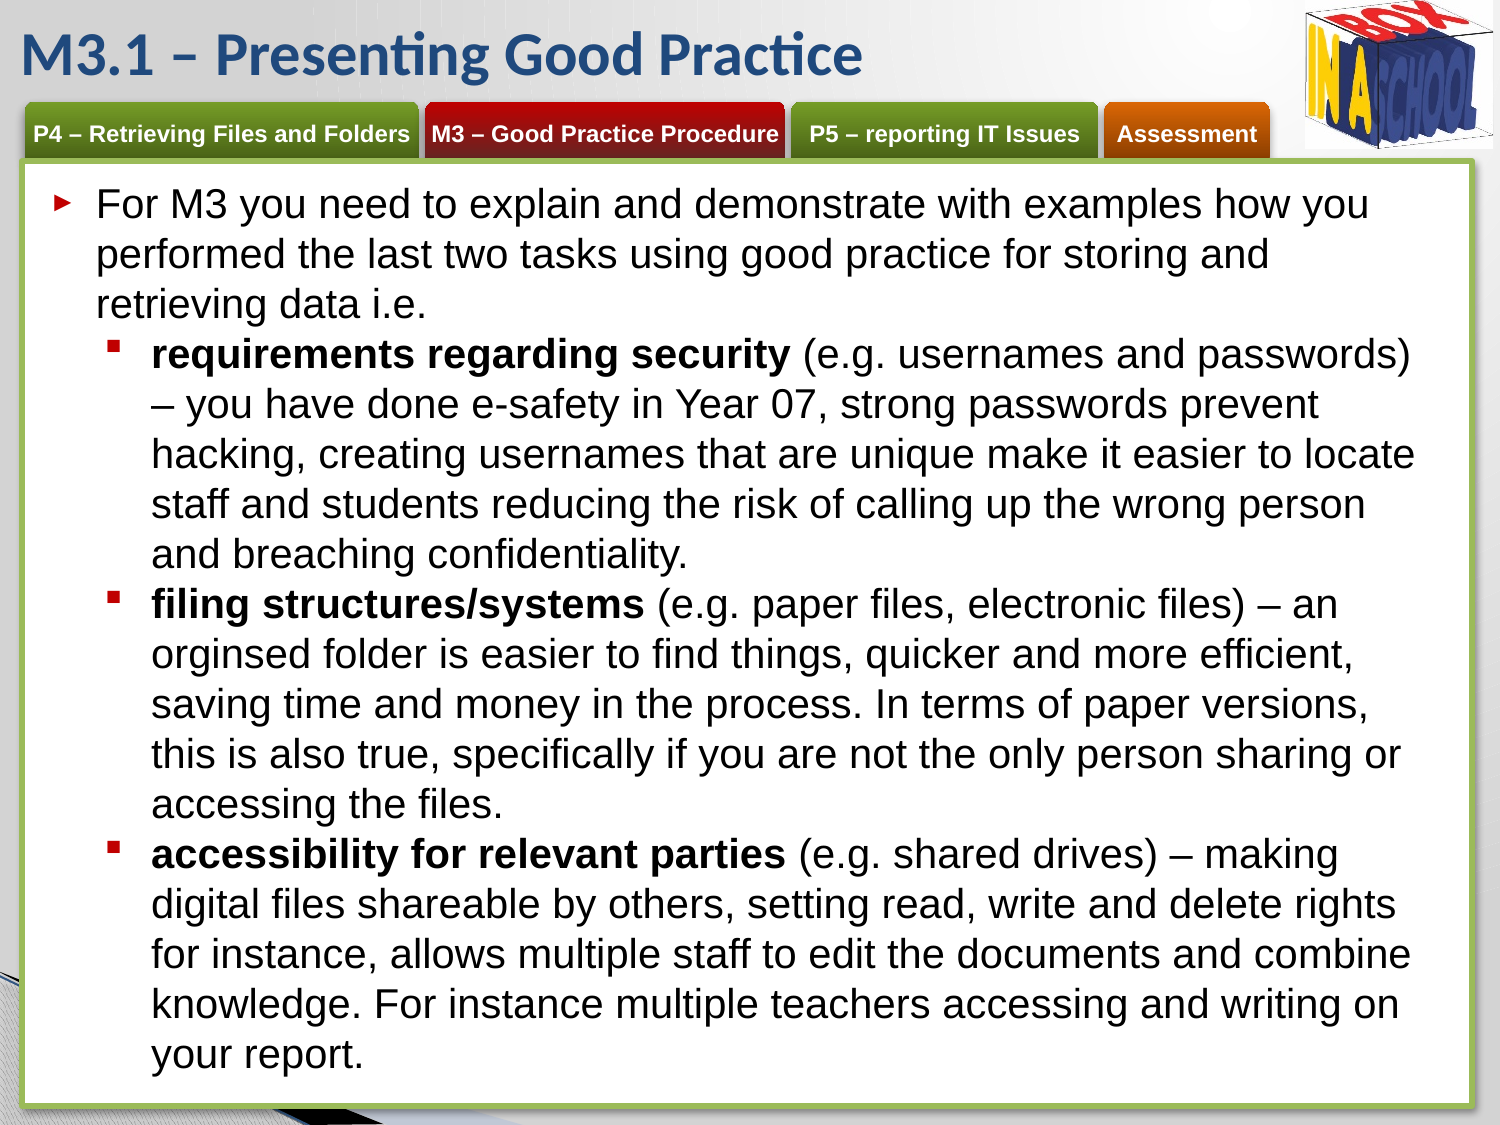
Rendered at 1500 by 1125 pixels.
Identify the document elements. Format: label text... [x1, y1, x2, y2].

text_box For M3 you need to explain and demonstrate with examples how you performed the last two tasks using good practice for storing and retrieving data i.e. requirements regarding security (e.g. usernames and passwords) – you have done e-safety in Year 07, strong passwords prevent hacking, creating usernames that are unique make it easier to locate staff and students reducing the risk of calling up the wrong person and breaching confidentiality. filing structures/systems (e.g. paper files, electronic files) – an orginsed folder is easier to find things, quicker and more efficient, saving time and money in the process. In terms of paper versions, this is also true, specifically if you are not the only person sharing or accessing the files. accessibility for relevant parties (e.g. shared drives) – making digital files shareable by others, setting read, write and delete rights for instance, allows multiple staff to edit the documents and combine knowledge. For instance multiple teachers accessing and writing on your report. [34, 169, 1459, 1085]
picture [281, 1114, 303, 1125]
picture [1305, 0, 1494, 149]
title M3.1 – Presenting Good Practice [5, 0, 1270, 102]
